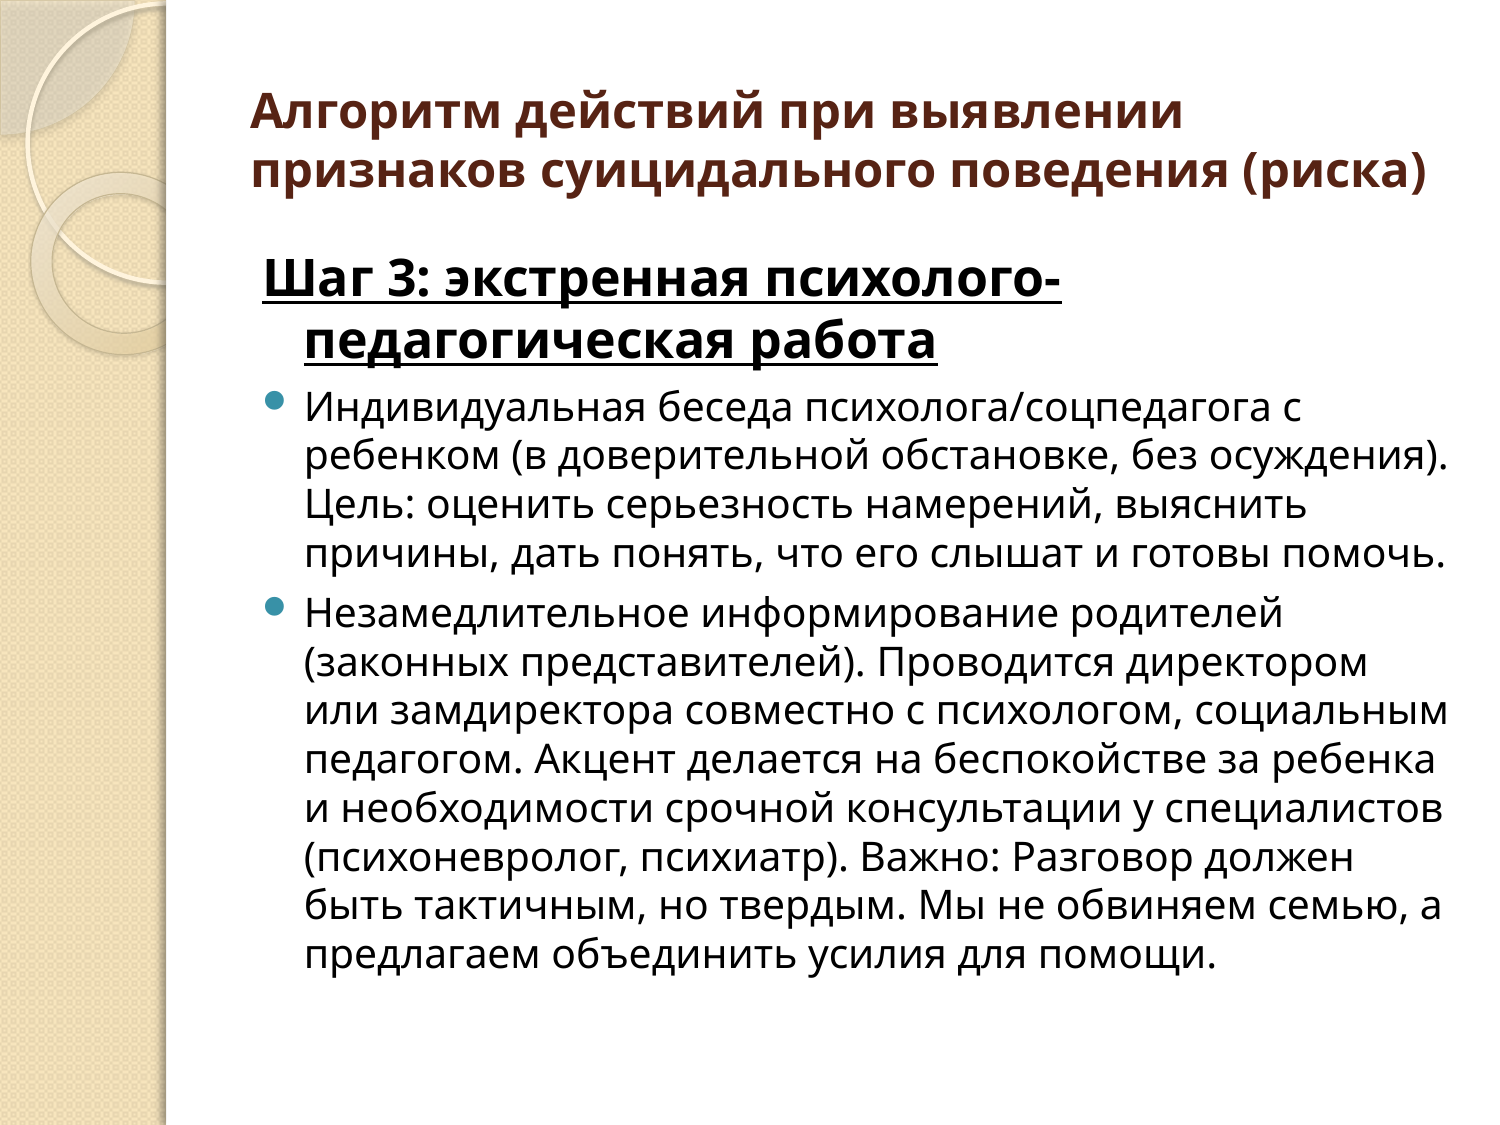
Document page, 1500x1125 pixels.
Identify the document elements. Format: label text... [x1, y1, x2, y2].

list Шаг 3: экстренная психолого-педагогическая работа Индивидуальная беседа психолога/соцпедагога с ребенком (в доверительной обстановке, без осуждения). Цель: оценить серьезность намерений, выяснить причины, дать понять, что его слышат и готовы помочь. Незамедлительное информирование родителей (законных представителей). Проводится директором или замдиректора совместно с психологом, социальным педагогом. Акцент делается на беспокойстве за ребенка и необходимости срочной консультации у специалистов (психоневролог, психиатр). Важно: Разговор должен быть тактичным, но твердым. Мы не обвиняем семью, а предлагаем объединить усилия для помощи. [235, 237, 1466, 1025]
title Алгоритм действий при выявлении признаков суицидального поведения (риска) [235, 45, 1466, 233]
